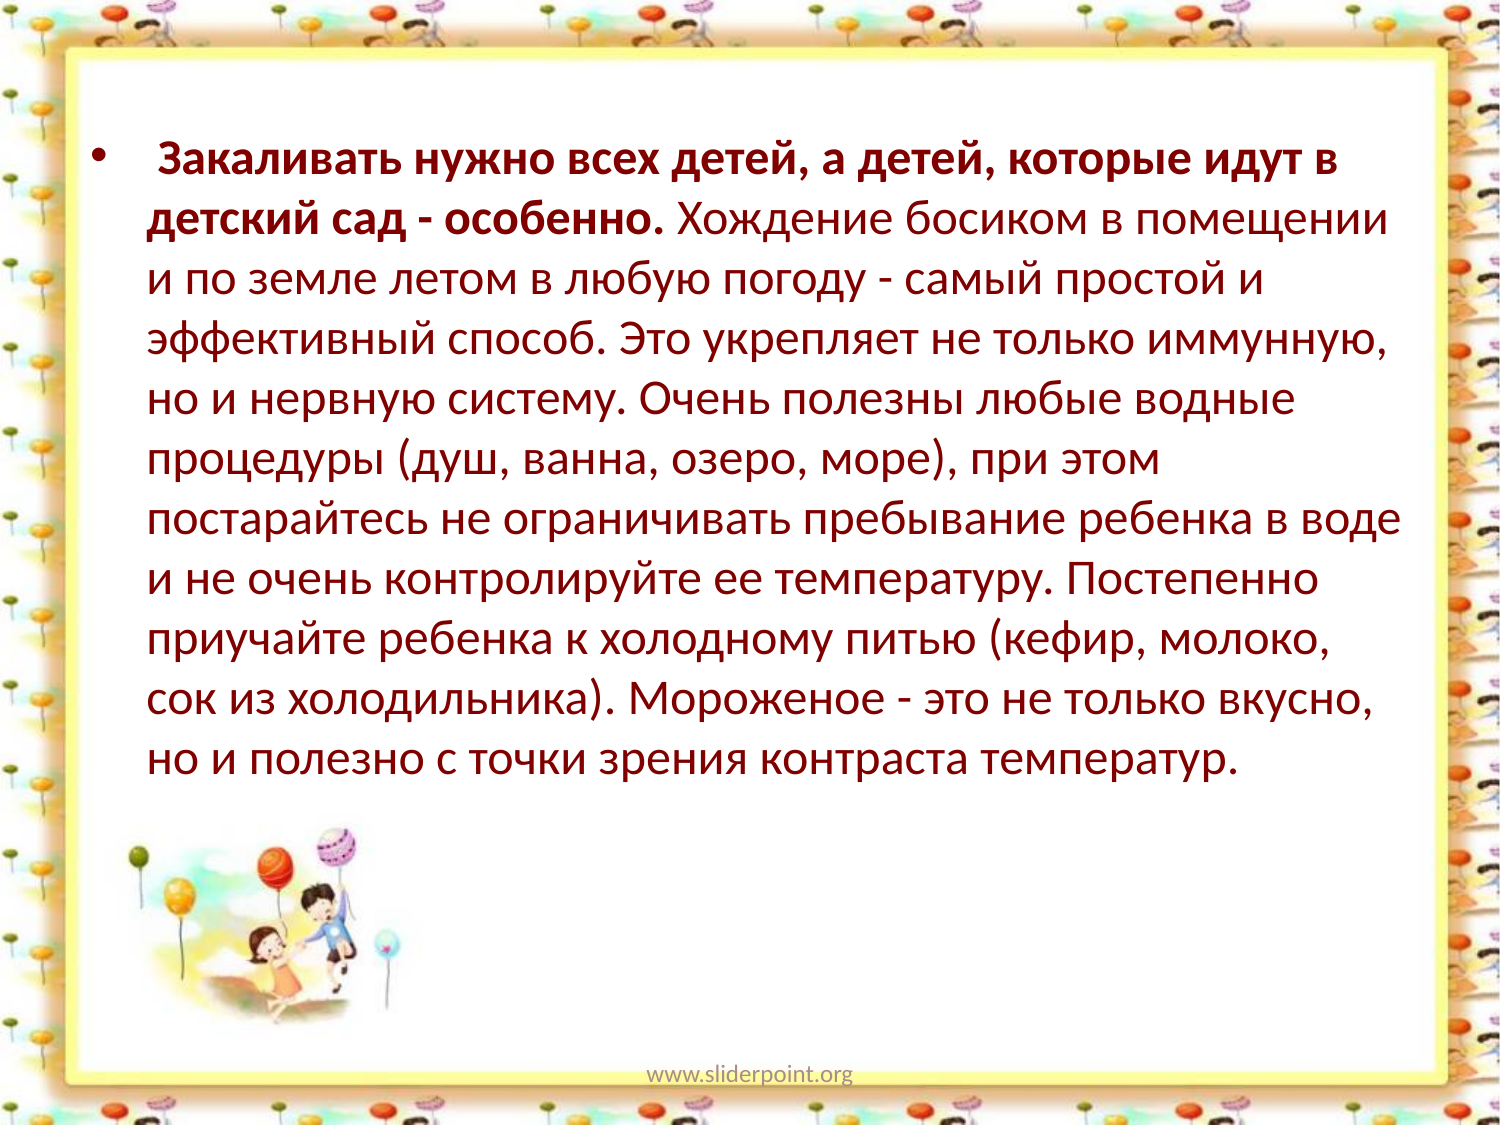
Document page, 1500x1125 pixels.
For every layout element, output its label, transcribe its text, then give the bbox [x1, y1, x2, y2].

picture [0, 0, 1500, 1125]
list Закаливать нужно всех детей, а детей, которые идут в детский сад - особенно. Хождение босиком в помещении и по земле летом в любую погоду - самый простой и эффективный способ. Это укрепляет не только иммунную, но и нервную систему. Очень полезны любые водные процедуры (душ, ванна, озеро, море), при этом постарайтесь не ограничивать пребывание ребенка в воде и не очень контролируйте ее температуру. Постепенно приучайте ребенка к холодному питью (кефир, молоко, сок из холодильника). Мороженое - это не только вкусно, но и полезно с точки зрения контраста температур. [74, 116, 1426, 1006]
footer www.sliderpoint.org [512, 1042, 988, 1103]
